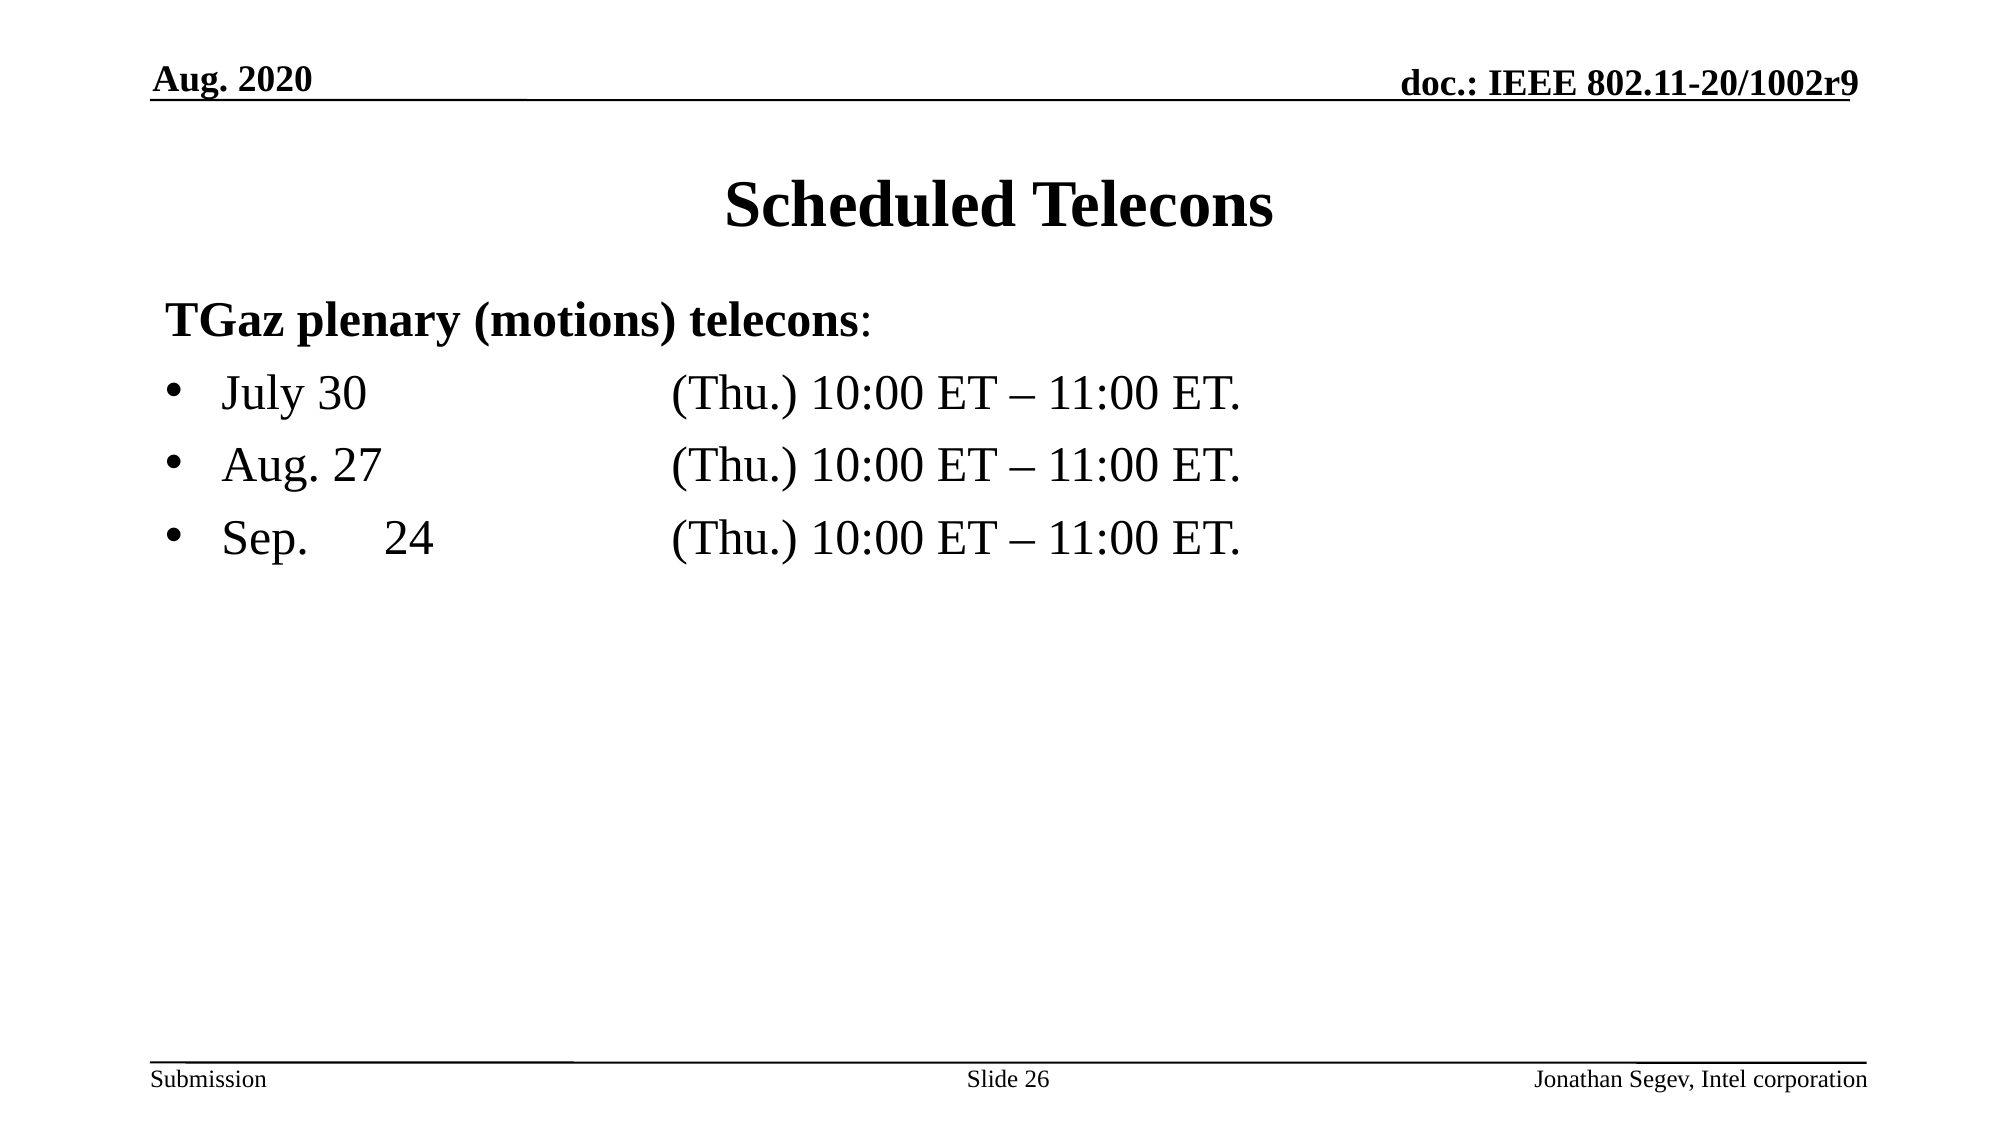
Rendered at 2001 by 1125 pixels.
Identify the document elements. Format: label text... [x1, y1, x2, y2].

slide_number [152, 54, 563, 100]
slide_number Slide 26 [950, 1061, 1067, 1123]
list TGaz plenary (motions) telecons: July 30 (Thu.) 10:00 ET – 11:00 ET. Aug. 27 (Thu.) 10:00 ET – 11:00 ET. Sep. 24 (Thu.) 10:00 ET – 11:00 ET. [149, 278, 1850, 670]
title Scheduled Telecons [149, 112, 1850, 278]
footer Jonathan Segev, Intel corporation [1171, 1061, 1869, 1093]
